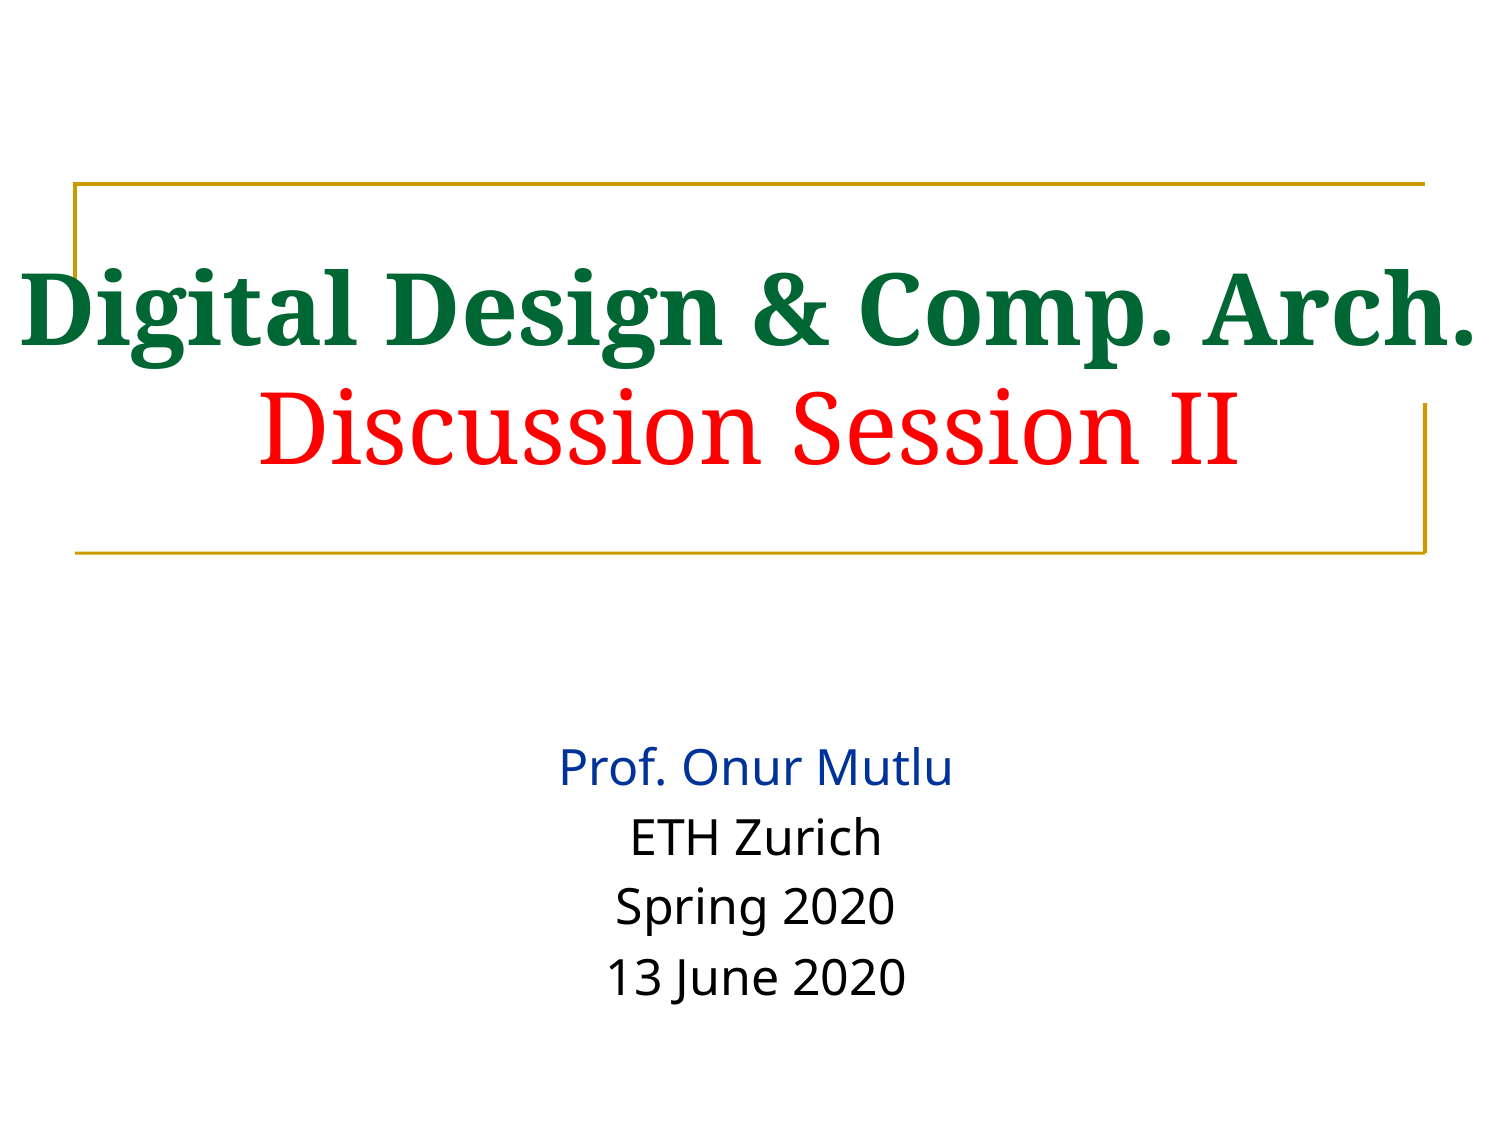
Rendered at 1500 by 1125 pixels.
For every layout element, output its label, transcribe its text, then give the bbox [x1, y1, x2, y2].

title Digital Design & Comp. Arch. Discussion Session II [0, 237, 1500, 520]
subtitle Prof. Onur Mutlu ETH Zurich Spring 2020 13 June 2020 [112, 587, 1400, 1064]
